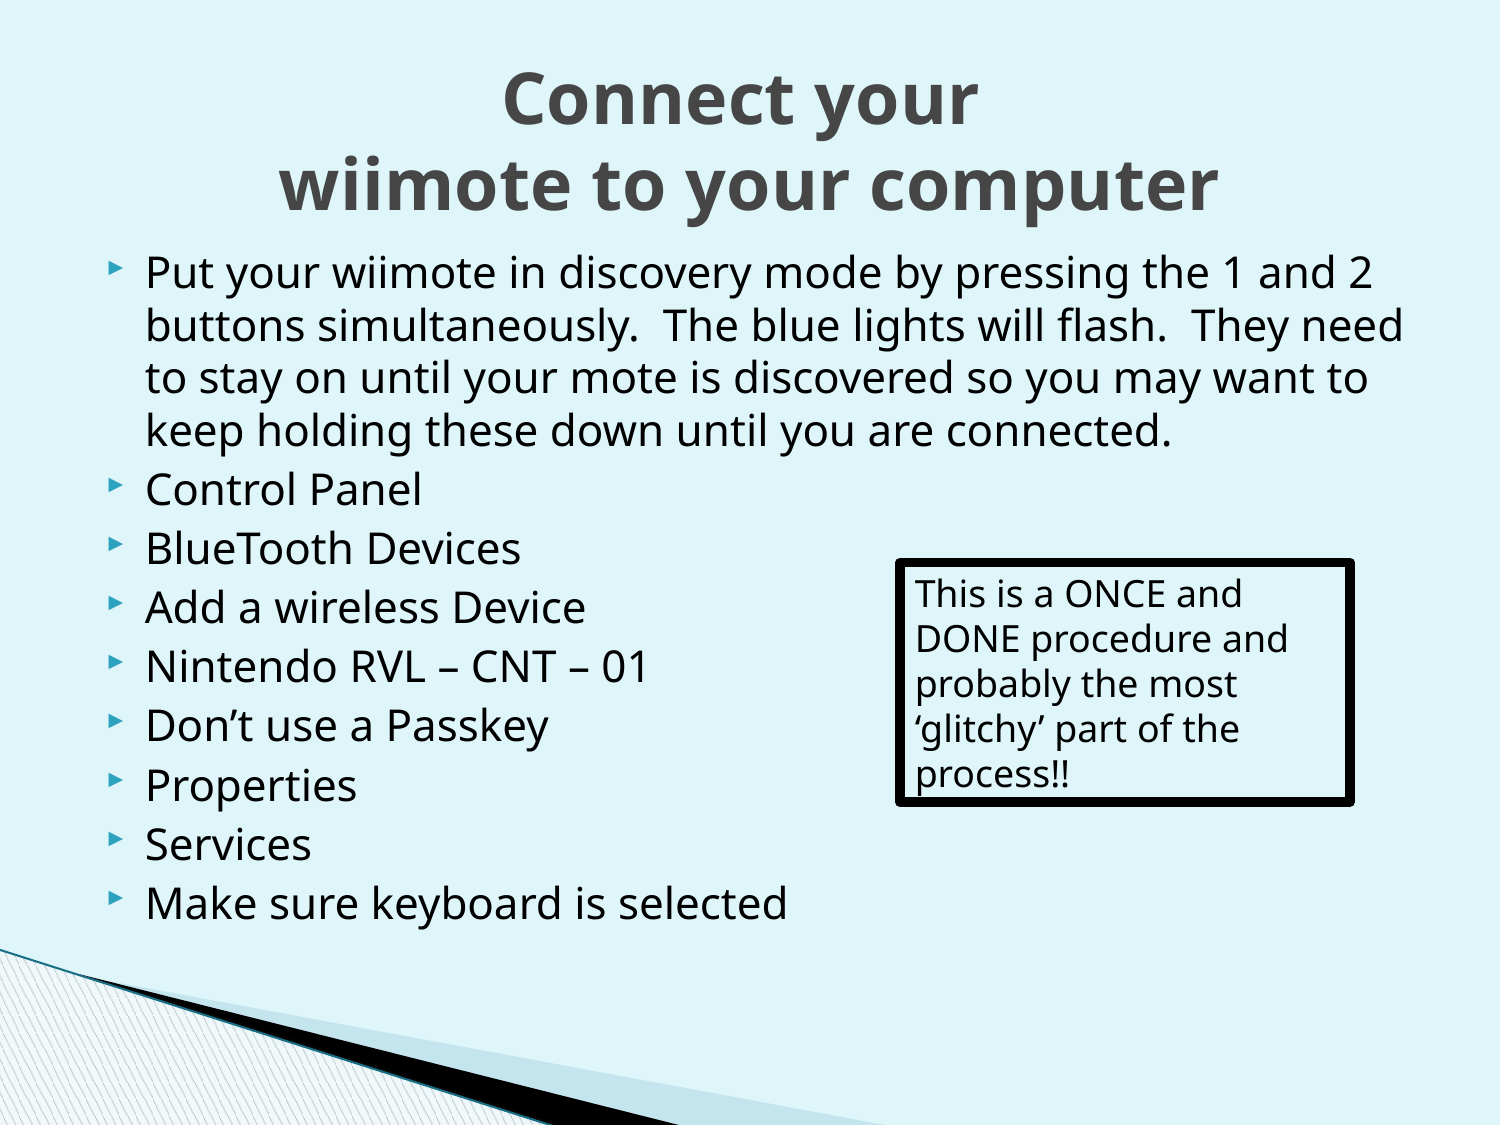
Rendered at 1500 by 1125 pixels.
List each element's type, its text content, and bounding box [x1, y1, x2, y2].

text_box This is a ONCE and DONE procedure and probably the most ‘glitchy’ part of the process!! [899, 562, 1350, 803]
title Connect your wiimote to your computer [75, 45, 1425, 233]
list Put your wiimote in discovery mode by pressing the 1 and 2 buttons simultaneously. The blue lights will flash. They need to stay on until your mote is discovered so you may want to keep holding these down until you are connected. Control Panel BlueTooth Devices Add a wireless Device Nintendo RVL – CNT – 01 Don’t use a Passkey Properties Services Make sure keyboard is selected [75, 237, 1425, 950]
